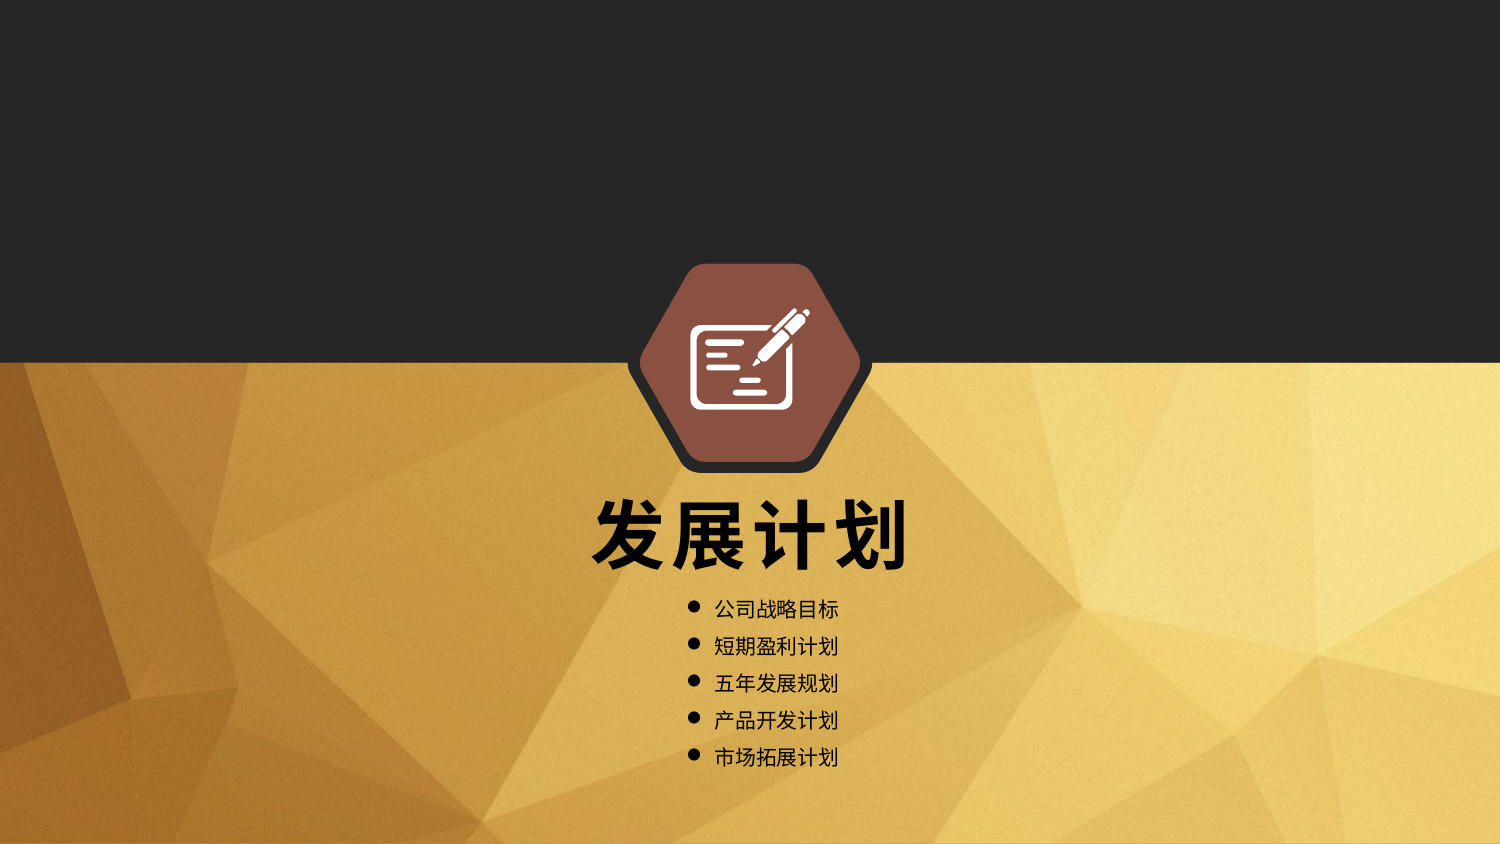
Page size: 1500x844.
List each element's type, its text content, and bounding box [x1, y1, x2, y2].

text_box 发展计划 [467, 482, 1033, 585]
text_box [690, 325, 793, 410]
text_box [0, 360, 1500, 844]
text_box 产品开发计划 [686, 707, 878, 733]
text_box 公司战略目标 [686, 597, 878, 623]
text_box [752, 308, 810, 367]
text_box 短期盈利计划 [686, 633, 878, 659]
text_box [639, 263, 860, 462]
text_box 五年发展规划 [686, 670, 878, 696]
text_box 市场拓展计划 [686, 744, 878, 770]
